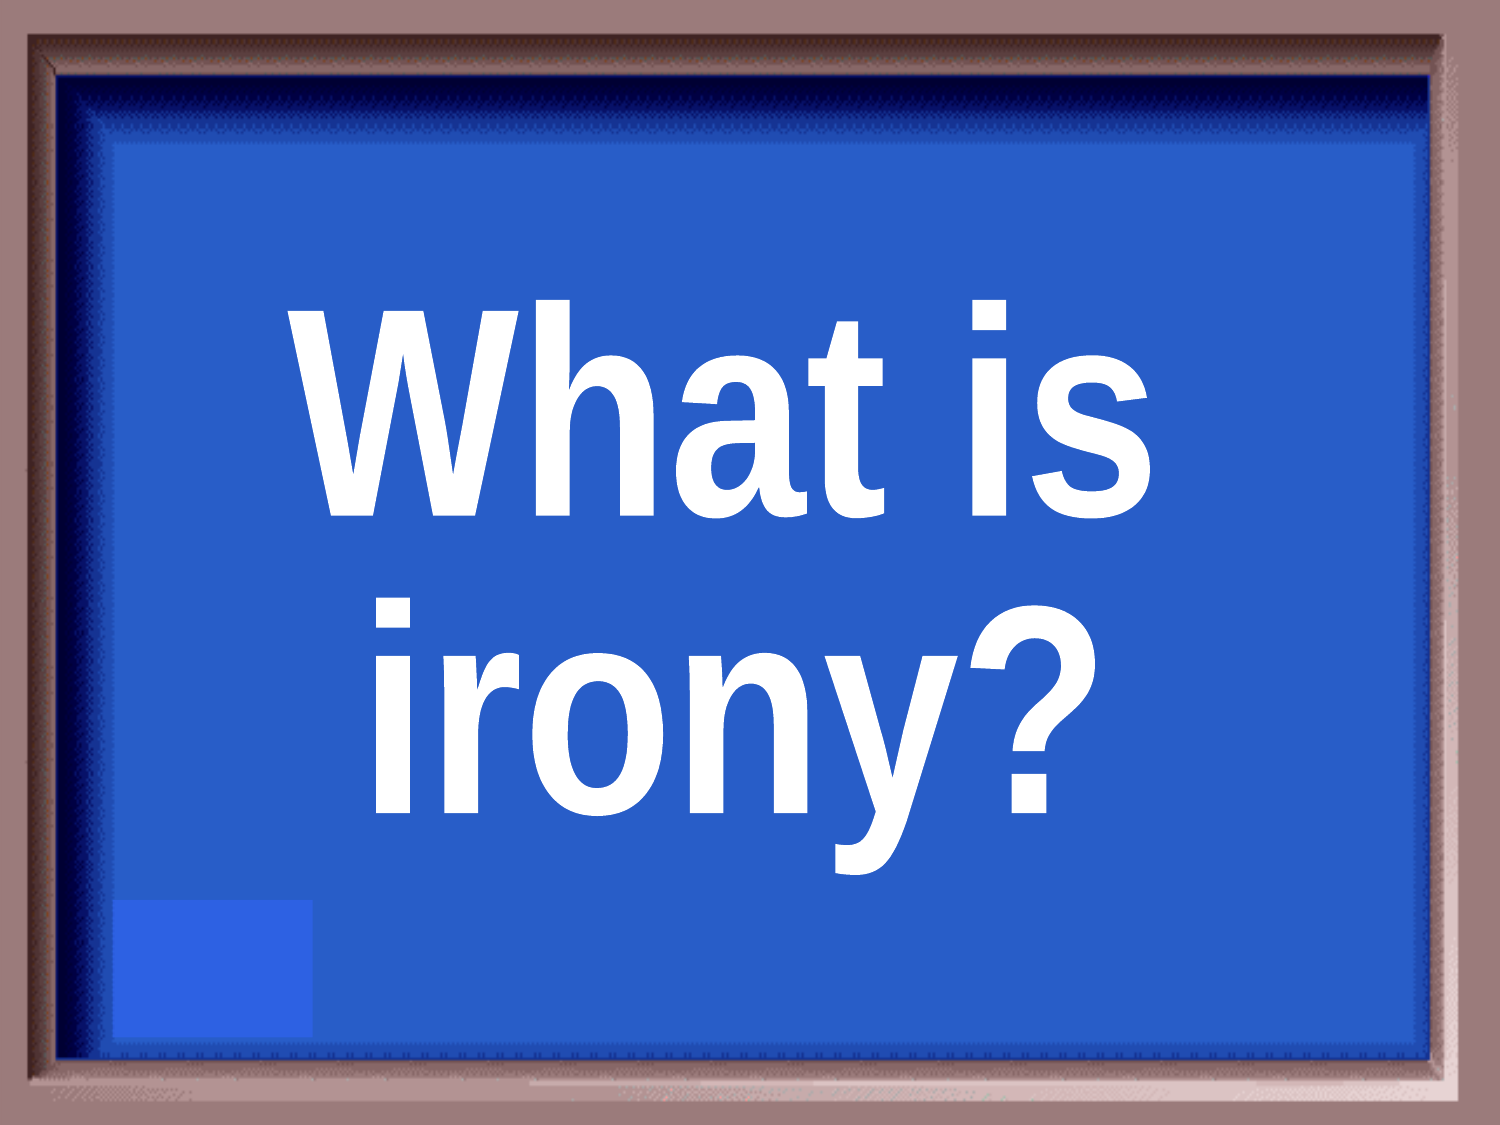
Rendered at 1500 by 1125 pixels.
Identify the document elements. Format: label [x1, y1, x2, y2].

text_box [112, 899, 313, 1038]
picture [0, 0, 1500, 1125]
